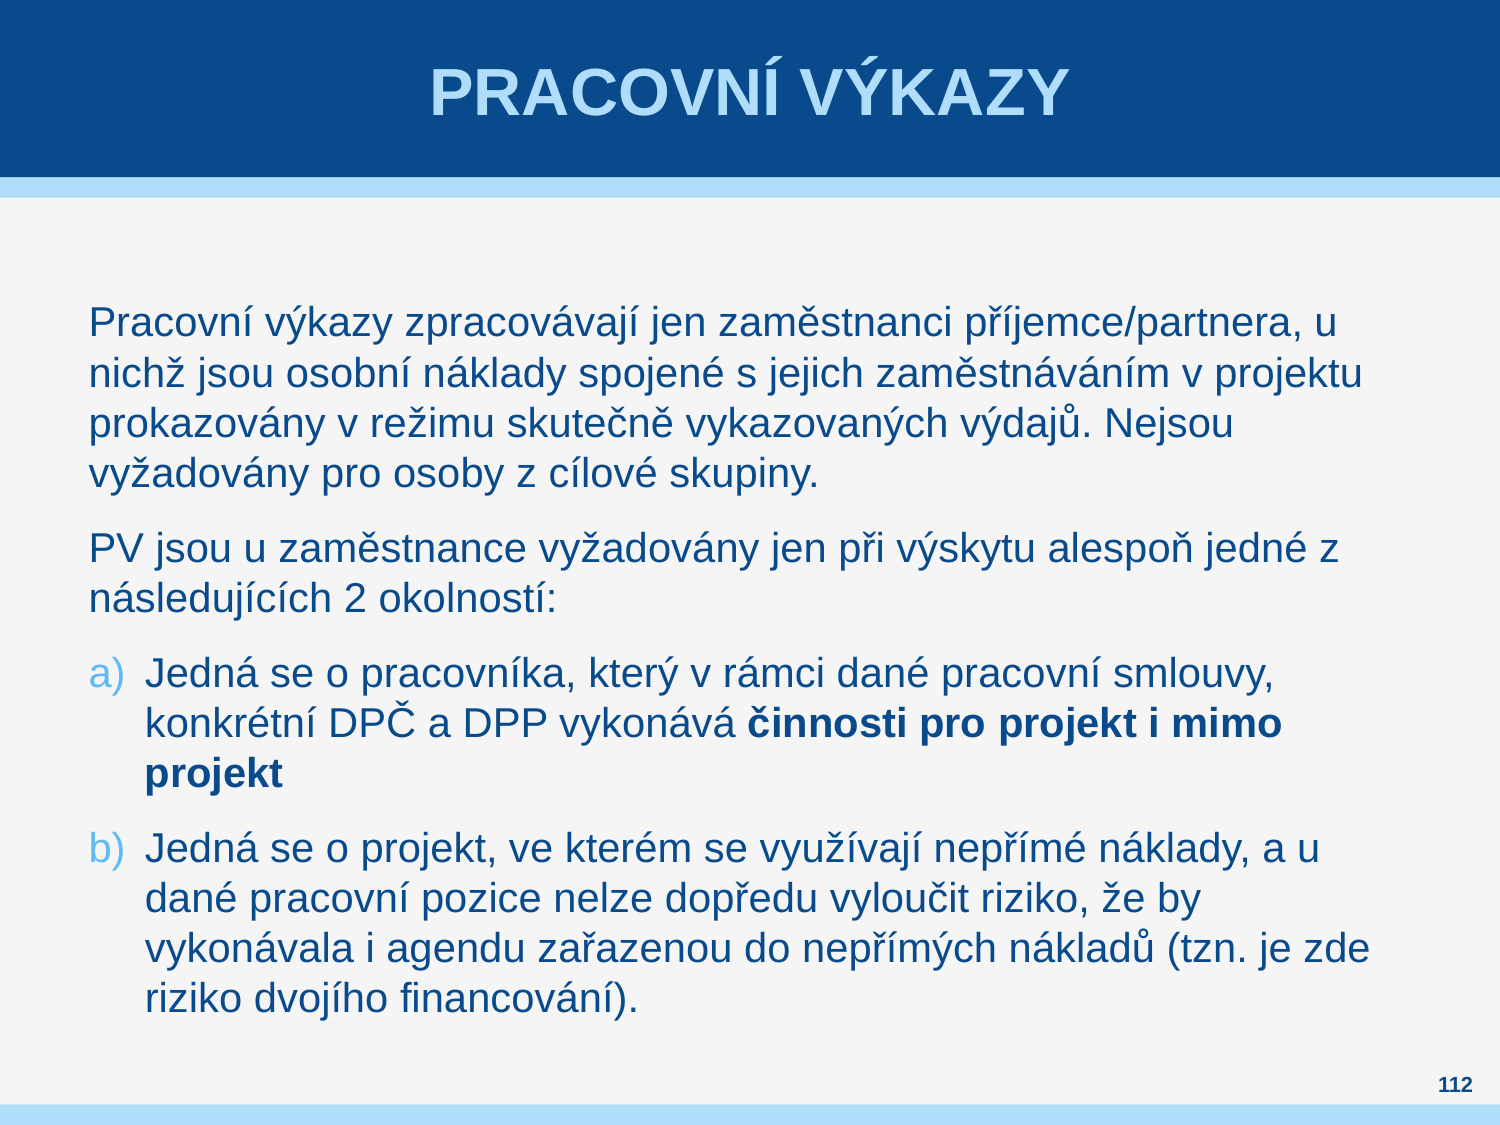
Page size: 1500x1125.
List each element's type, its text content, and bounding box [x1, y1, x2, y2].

title Pracovní výkazy [59, 0, 1441, 178]
list Pracovní výkazy zpracovávají jen zaměstnanci příjemce/partnera, u nichž jsou osobní náklady spojené s jejich zaměstnáváním v projektu prokazovány v režimu skutečně vykazovaných výdajů. Nejsou vyžadovány pro osoby z cílové skupiny. PV jsou u zaměstnance vyžadovány jen při výskytu alespoň jedné z následujících 2 okolností: Jedná se o pracovníka, který v rámci dané pracovní smlouvy, konkrétní DPČ a DPP vykonává činnosti pro projekt i mimo projekt Jedná se o projekt, ve kterém se využívají nepřímé náklady, a u dané pracovní pozice nelze dopředu vyloučit riziko, že by vykonávala i agendu zařazenou do nepřímých nákladů (tzn. je zde riziko dvojího financování). [88, 295, 1412, 1035]
slide_number 112 [1417, 1068, 1495, 1099]
